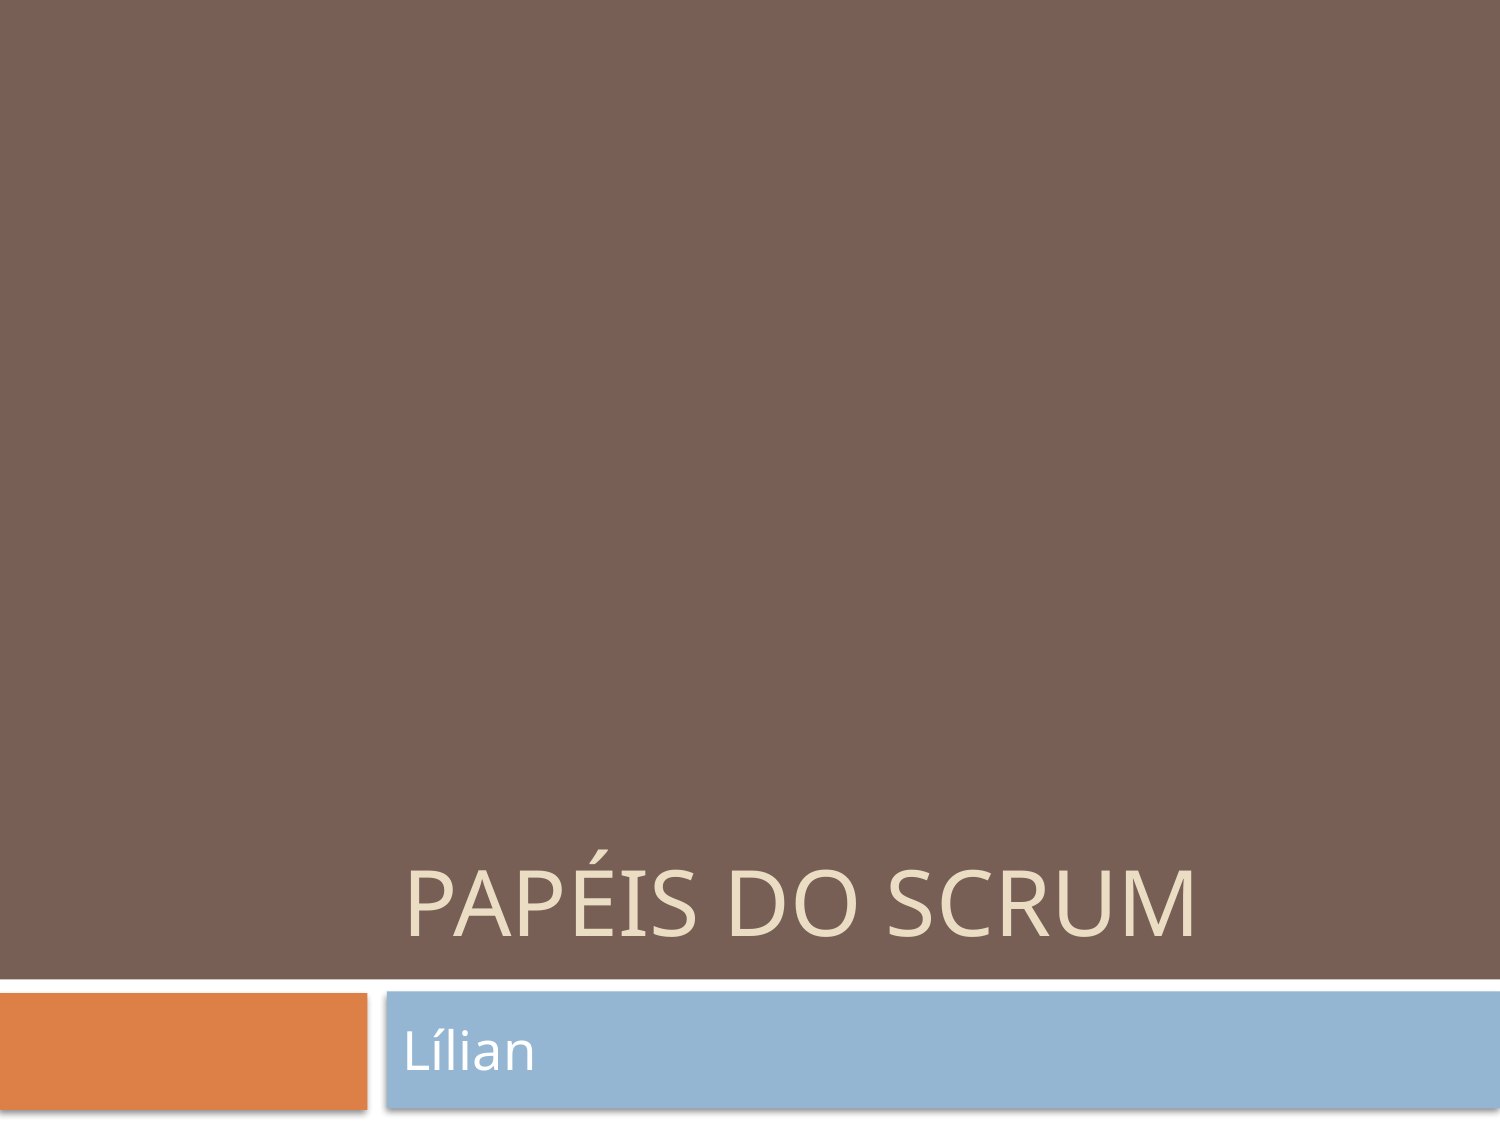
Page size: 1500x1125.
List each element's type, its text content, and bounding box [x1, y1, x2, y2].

title Papéis do SCRUM [387, 662, 1450, 963]
subtitle Lílian [387, 992, 1488, 1105]
